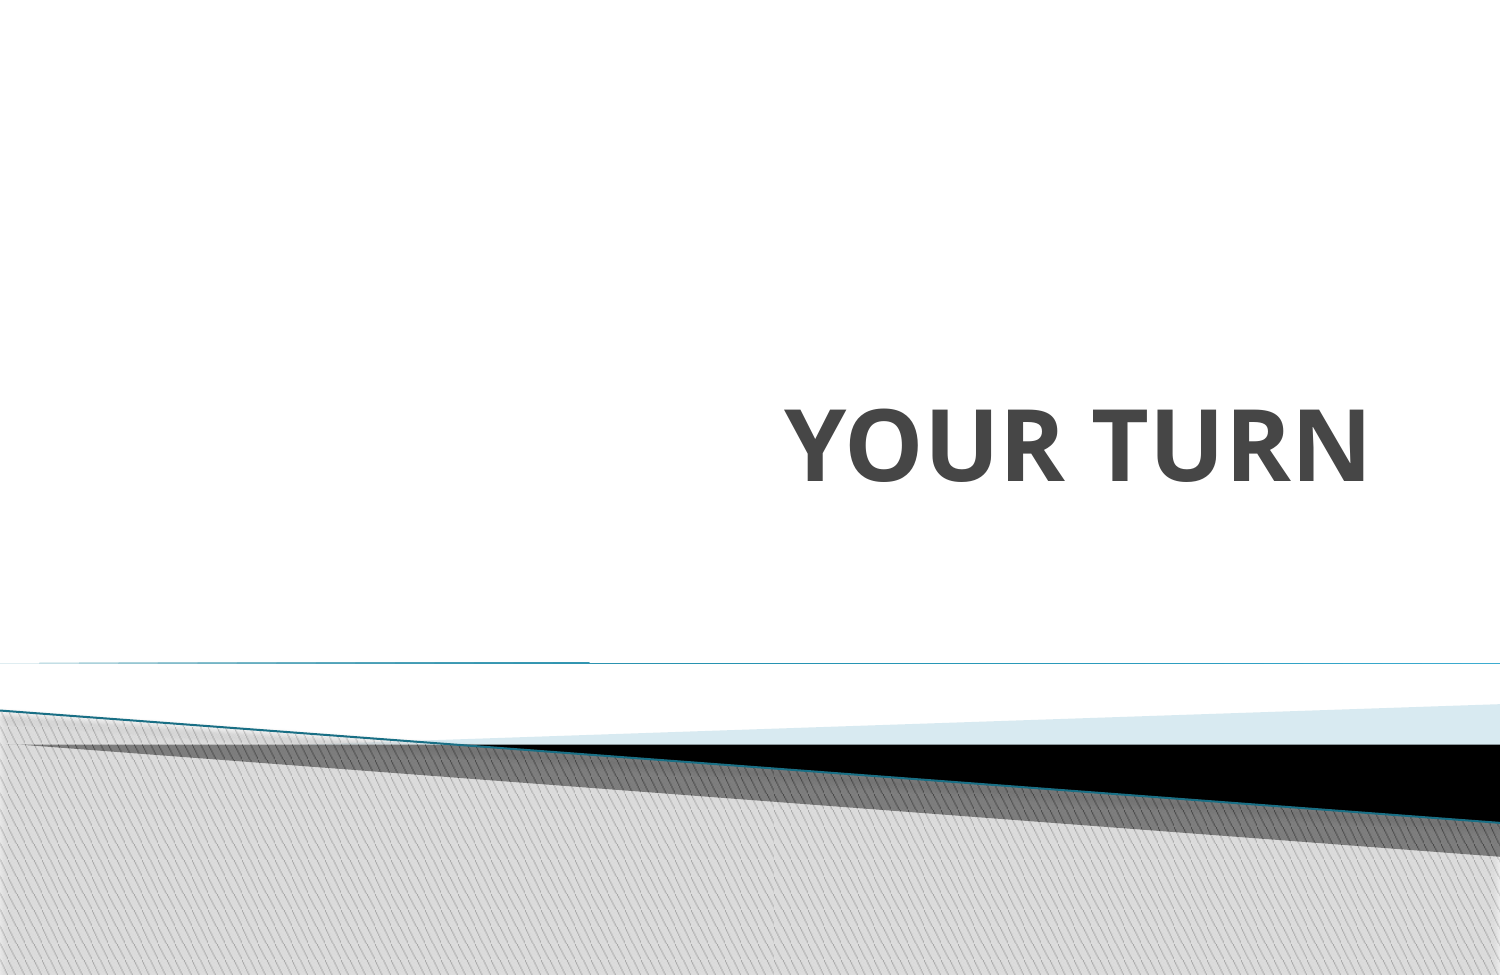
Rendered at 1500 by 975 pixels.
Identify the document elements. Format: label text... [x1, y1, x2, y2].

title YOUR TURN [112, 249, 1388, 510]
picture [5, 744, 1500, 857]
